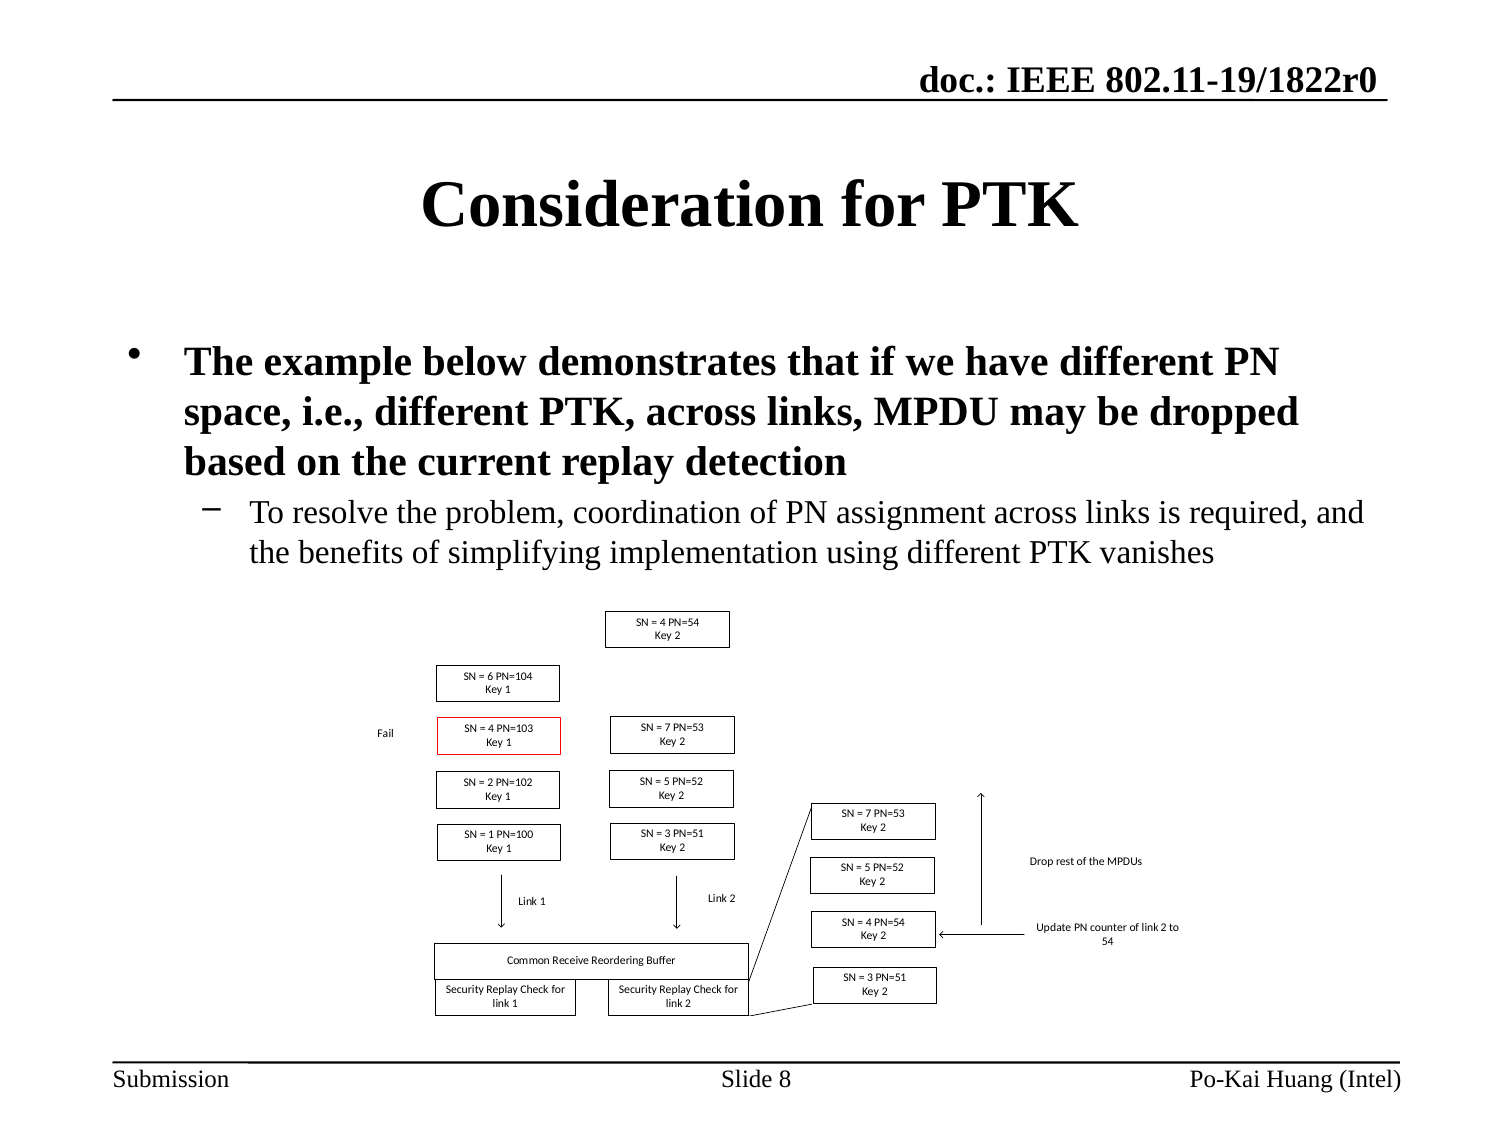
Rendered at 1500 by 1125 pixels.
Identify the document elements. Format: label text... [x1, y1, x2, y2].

list The example below demonstrates that if we have different PN space, i.e., different PTK, across links, MPDU may be dropped based on the current replay detection To resolve the problem, coordination of PN assignment across links is required, and the benefits of simplifying implementation using different PTK vanishes [112, 326, 1388, 1002]
slide_number Slide 8 [712, 1061, 800, 1093]
title Consideration for PTK [112, 112, 1388, 288]
footer Po-Kai Huang (Intel) [1186, 1061, 1402, 1093]
picture [371, 610, 1187, 1016]
